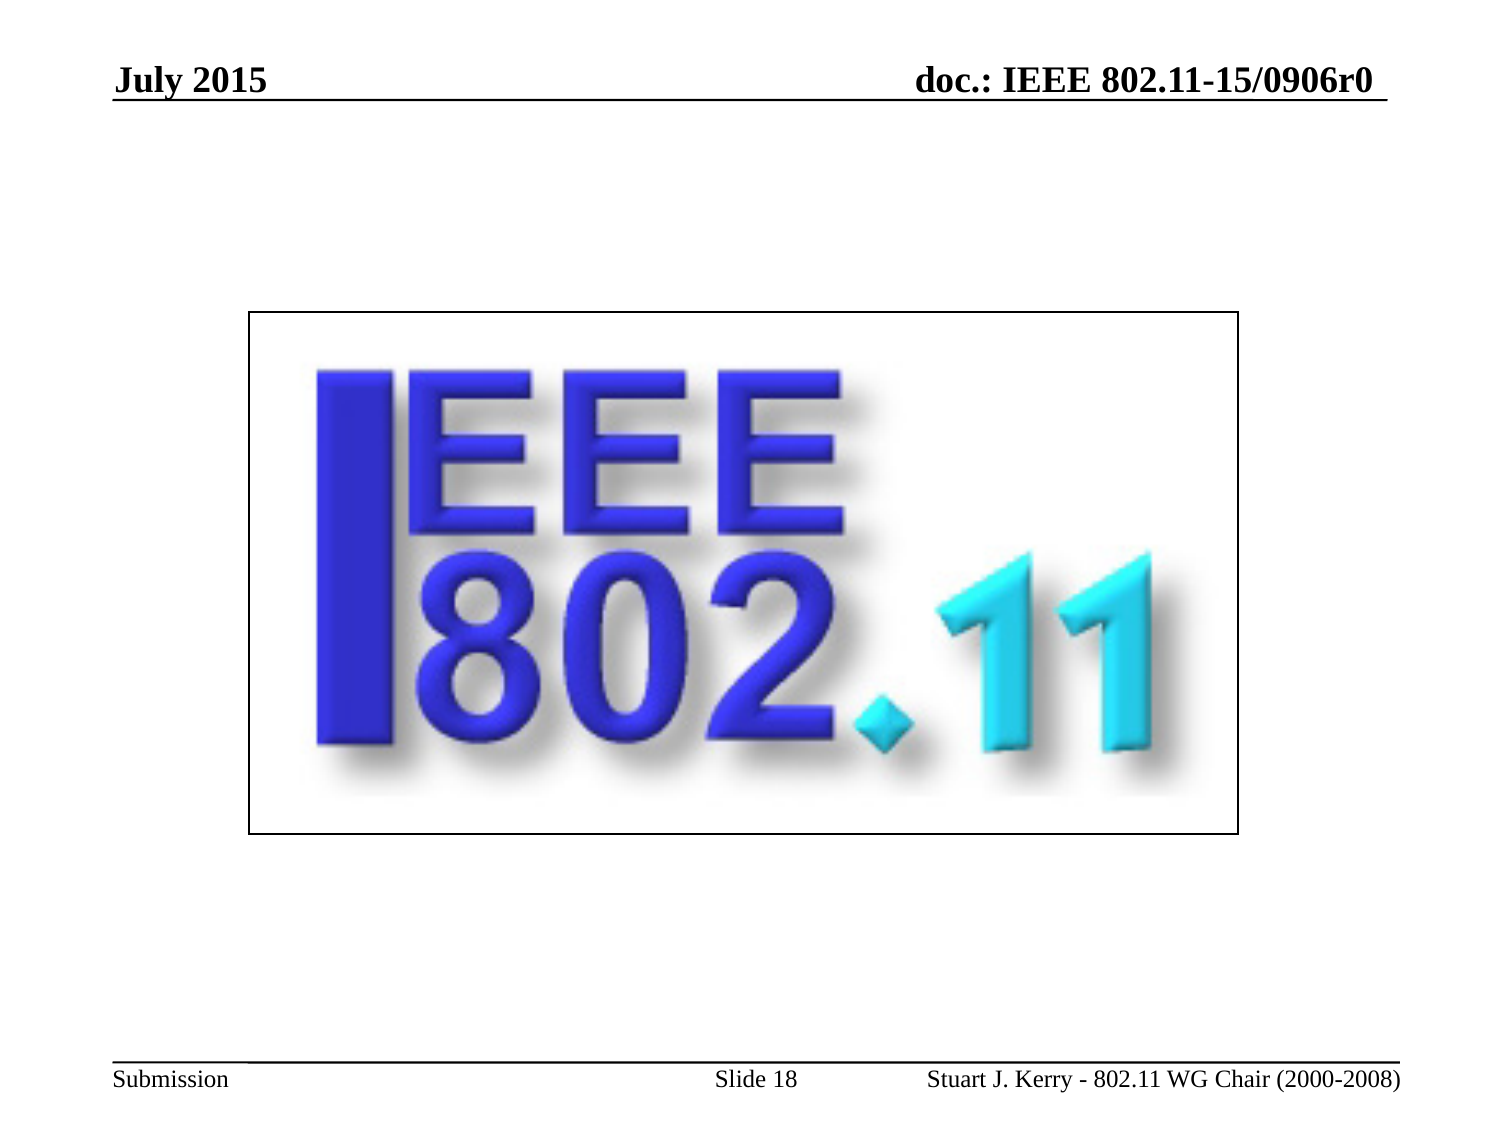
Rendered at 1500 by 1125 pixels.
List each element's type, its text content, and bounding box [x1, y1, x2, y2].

footer Stuart J. Kerry - 802.11 WG Chair (2000-2008) [920, 1062, 1402, 1093]
slide_number Slide 18 [714, 1062, 798, 1093]
picture [249, 312, 1238, 834]
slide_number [114, 54, 269, 100]
